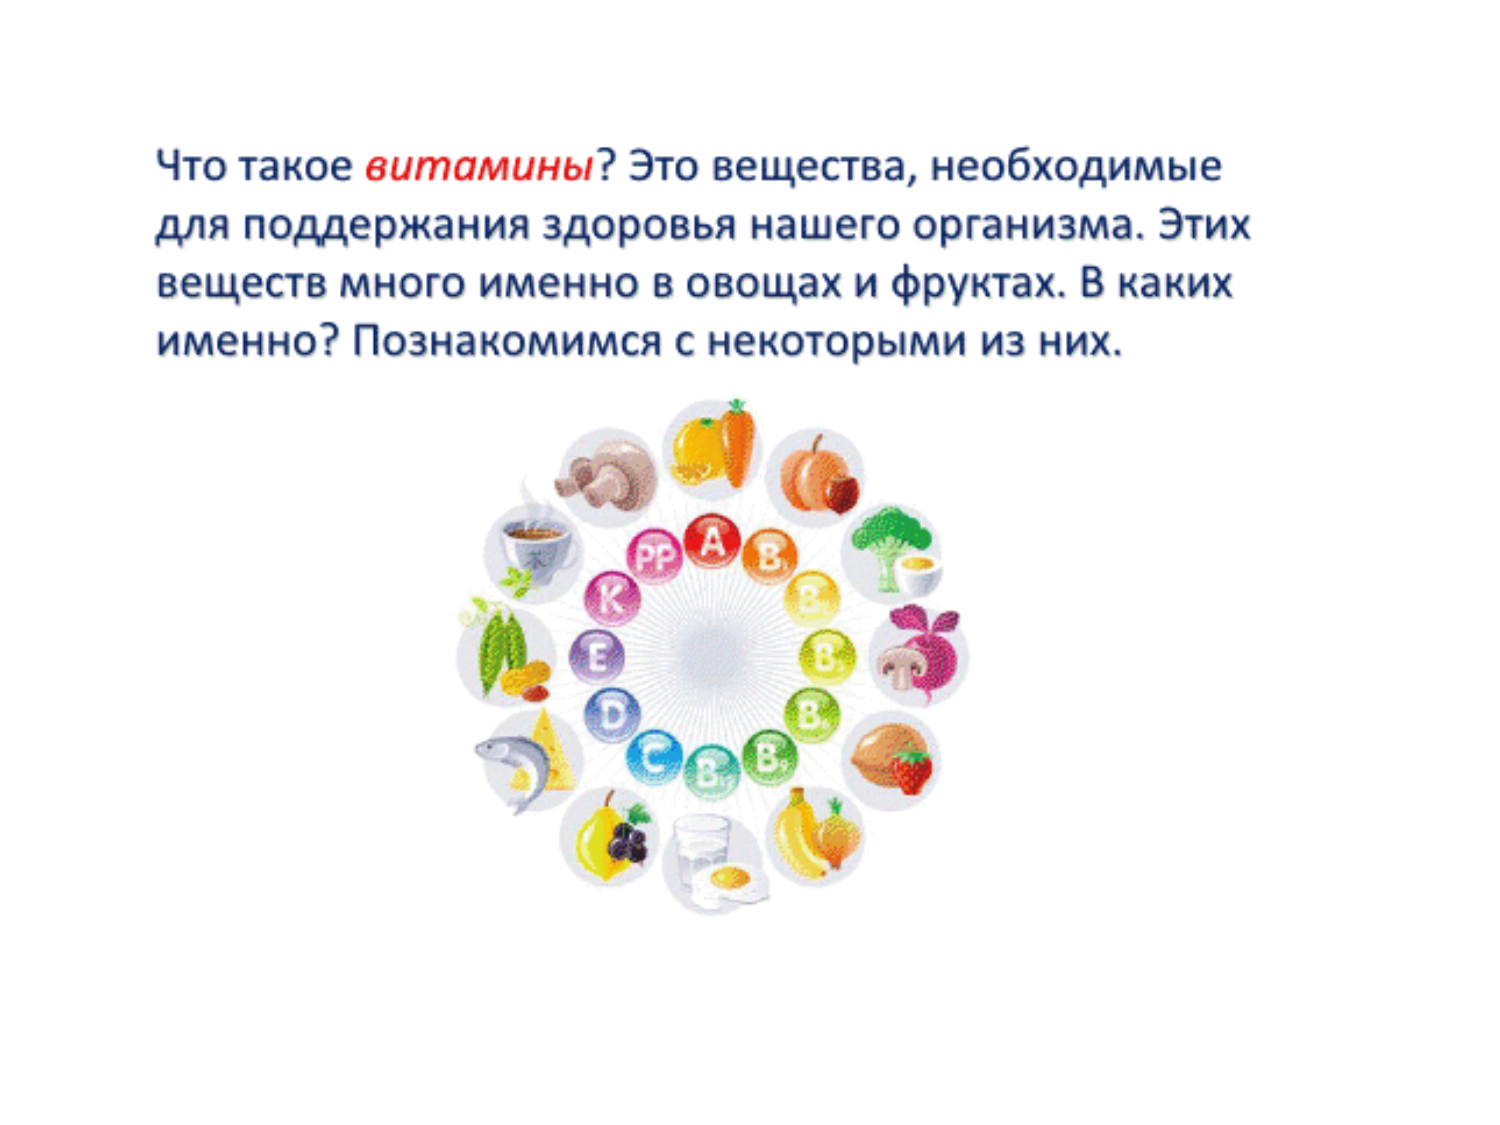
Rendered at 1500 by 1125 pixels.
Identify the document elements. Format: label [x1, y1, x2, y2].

list [124, 62, 1343, 975]
